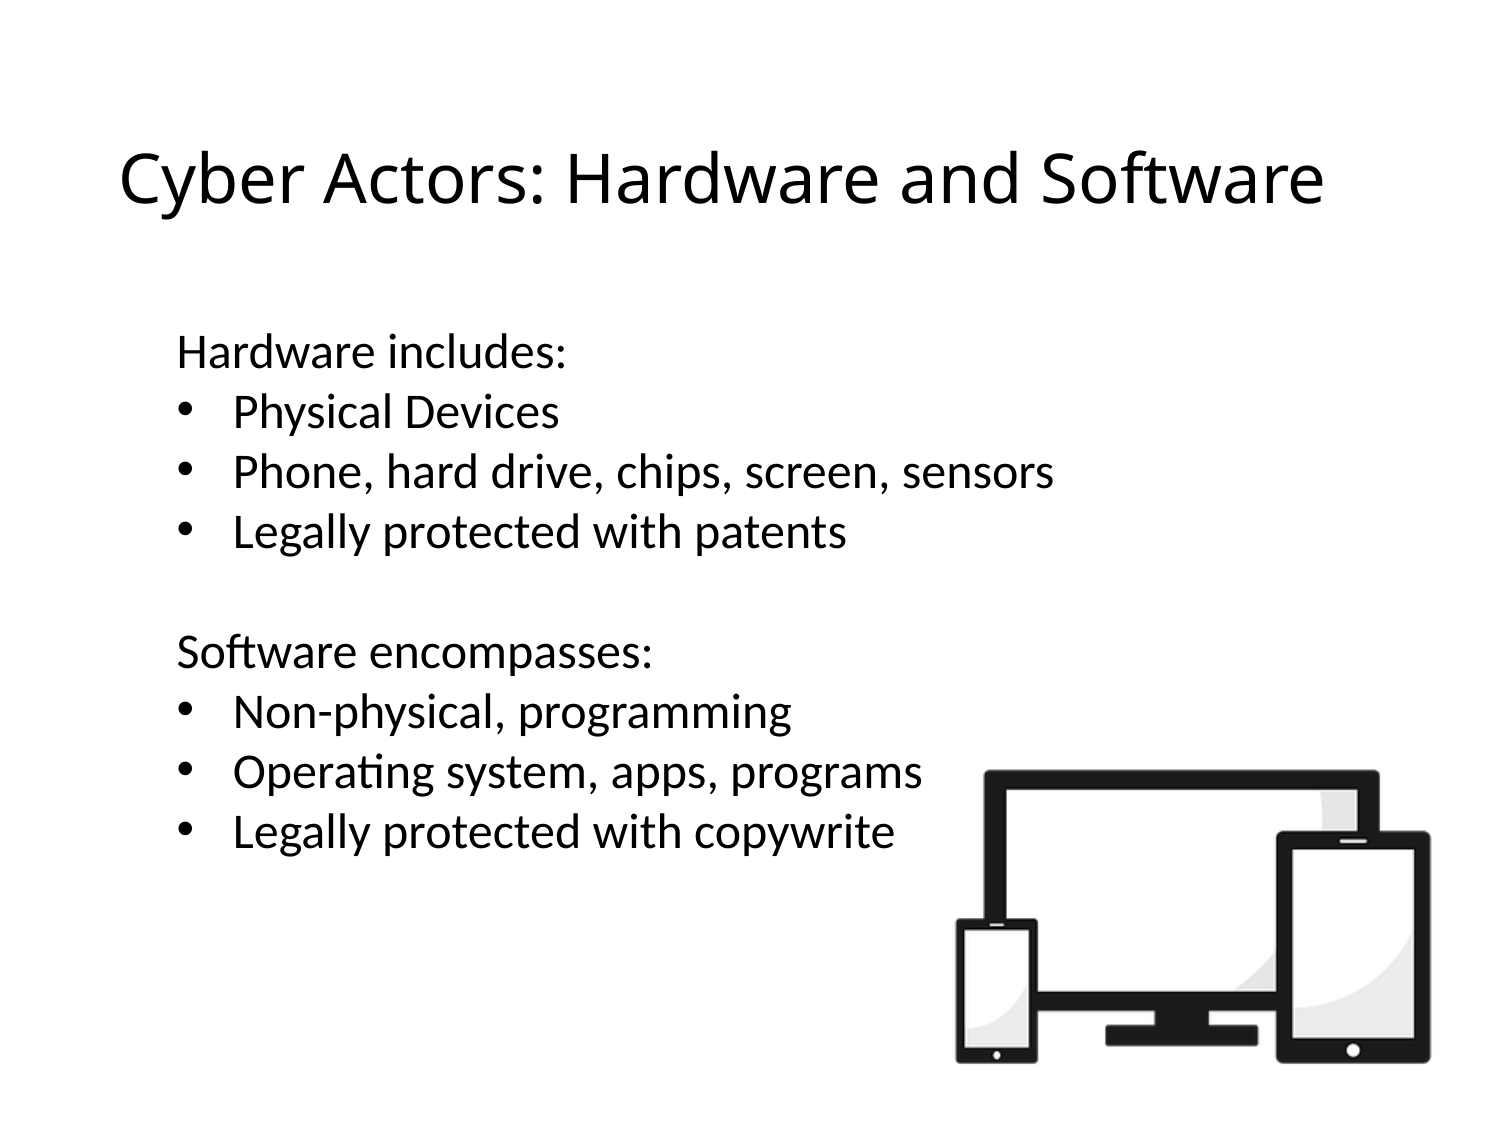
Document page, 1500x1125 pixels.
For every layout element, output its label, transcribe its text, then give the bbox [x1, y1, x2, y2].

picture [927, 651, 1460, 1125]
text_box Hardware includes: Physical Devices Phone, hard drive, chips, screen, sensors Legally protected with patents Software encompasses: Non-physical, programming Operating system, apps, programs Legally protected with copywrite [161, 310, 1162, 986]
title Cyber Actors: Hardware and Software [102, 114, 1398, 332]
